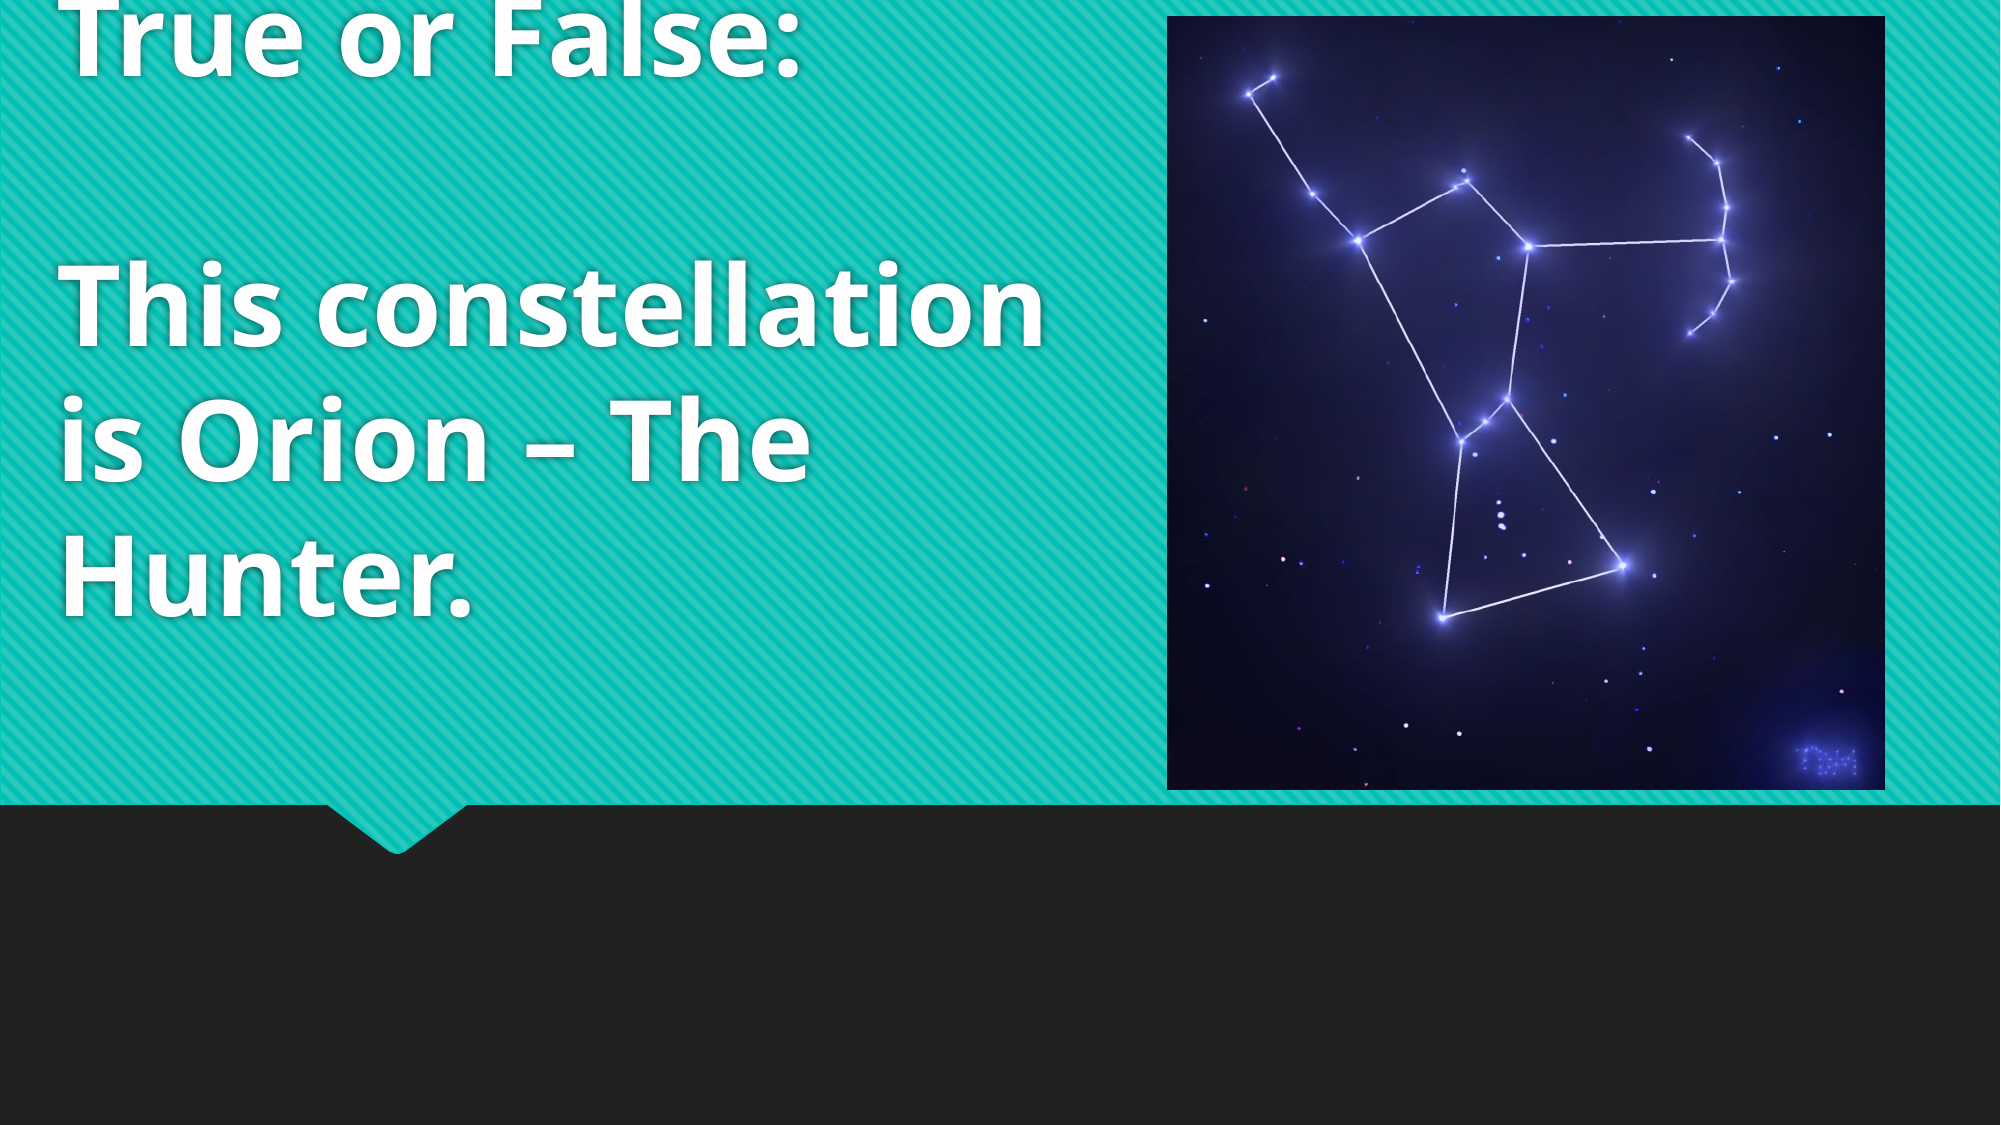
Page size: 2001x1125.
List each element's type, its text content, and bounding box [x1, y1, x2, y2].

title True or False: This constellation is Orion – The Hunter. [41, 159, 1145, 647]
picture [1166, 16, 1885, 790]
